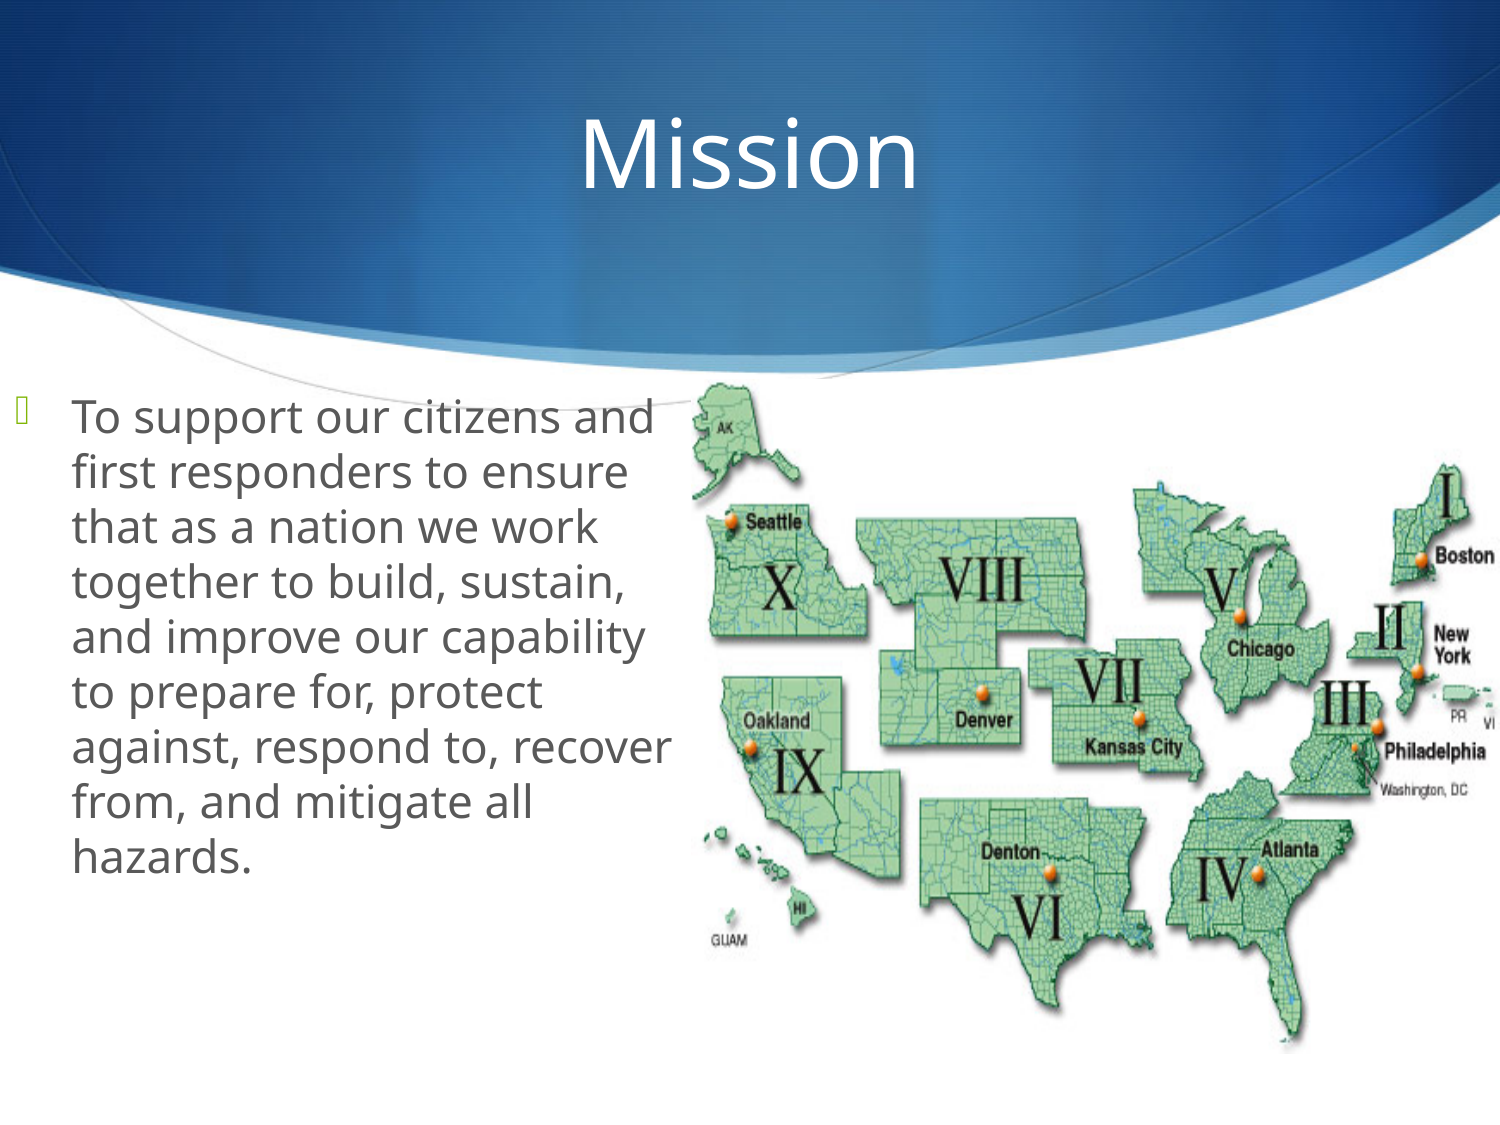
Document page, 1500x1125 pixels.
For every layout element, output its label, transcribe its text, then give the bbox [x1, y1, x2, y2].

picture [0, 0, 1500, 1125]
title Mission [75, 56, 1425, 245]
list To support our citizens and first responders to ensure that as a nation we work together to build, sustain, and improve our capability to prepare for, protect against, respond to, recover from, and mitigate all hazards. [0, 379, 656, 916]
